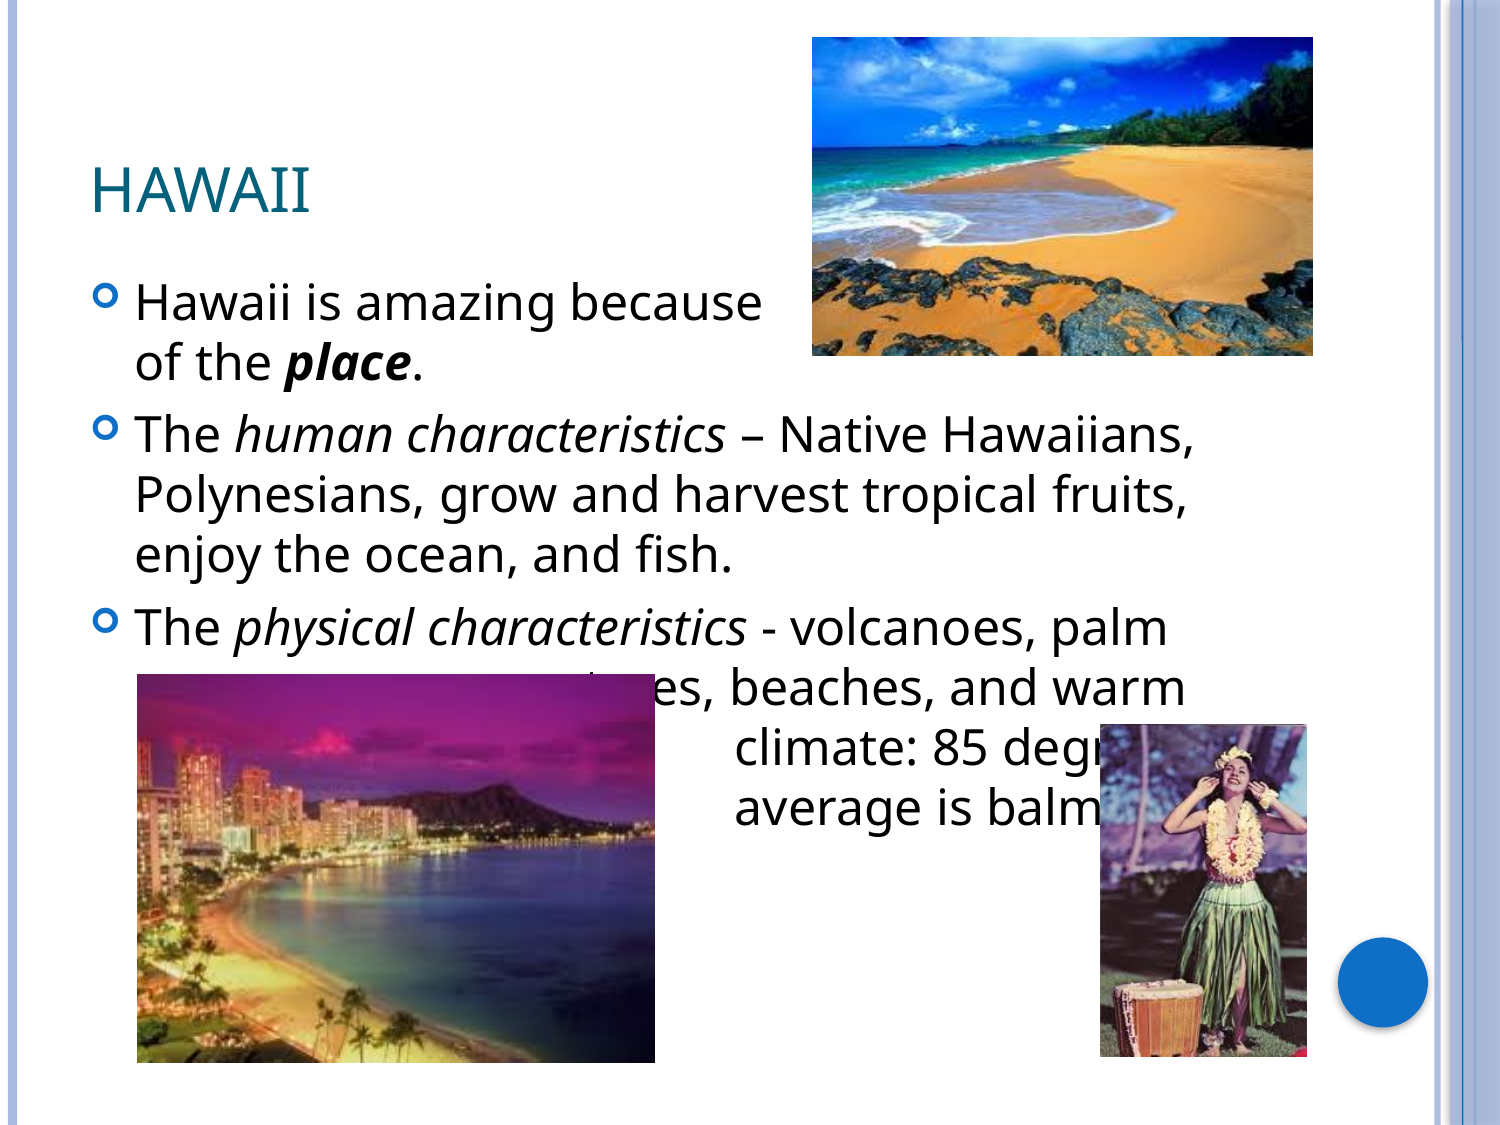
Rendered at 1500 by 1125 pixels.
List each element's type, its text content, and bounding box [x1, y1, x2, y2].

title Hawaii [75, 45, 806, 233]
list Hawaii is amazing because of the place. The human characteristics – Native Hawaiians, Polynesians, grow and harvest tropical fruits, enjoy the ocean, and fish. The physical characteristics - volcanoes, palm trees, beaches, and warm climate: 85 degree average is balmy. [75, 262, 1300, 1062]
picture [1099, 724, 1307, 1057]
picture [811, 36, 1313, 357]
picture [136, 674, 656, 1063]
